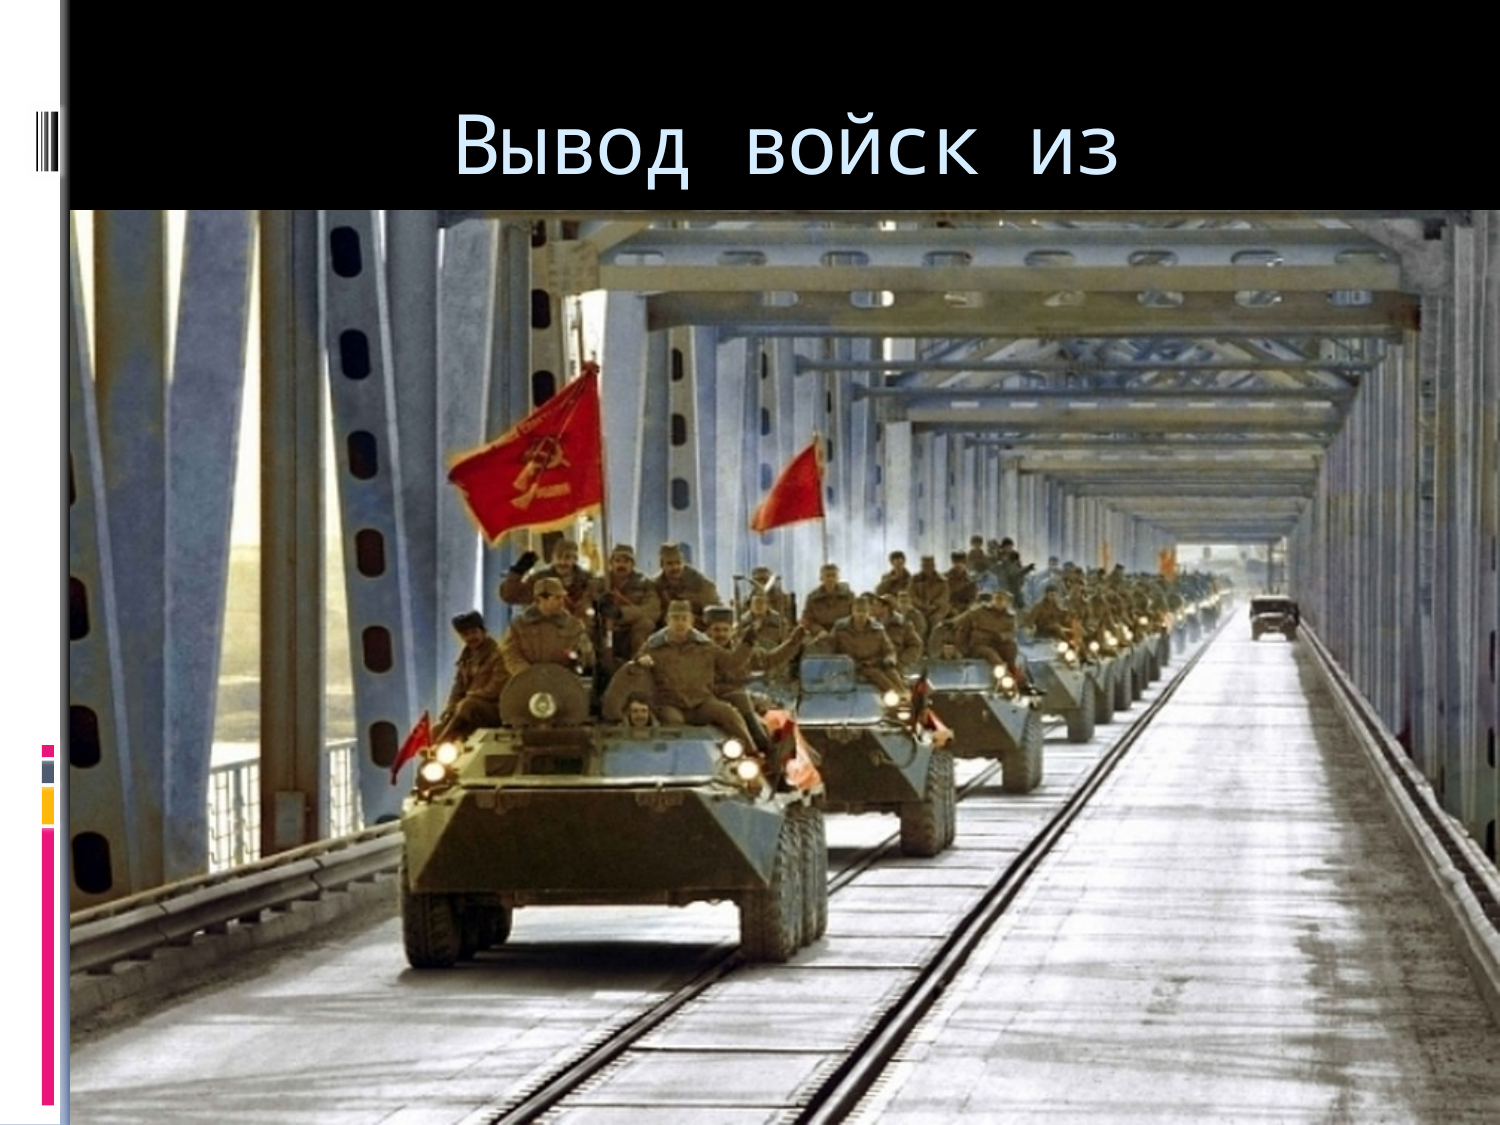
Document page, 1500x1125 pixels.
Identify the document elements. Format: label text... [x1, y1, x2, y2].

title Вывод войск из Афганистана [150, 83, 1425, 201]
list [69, 210, 1500, 1125]
